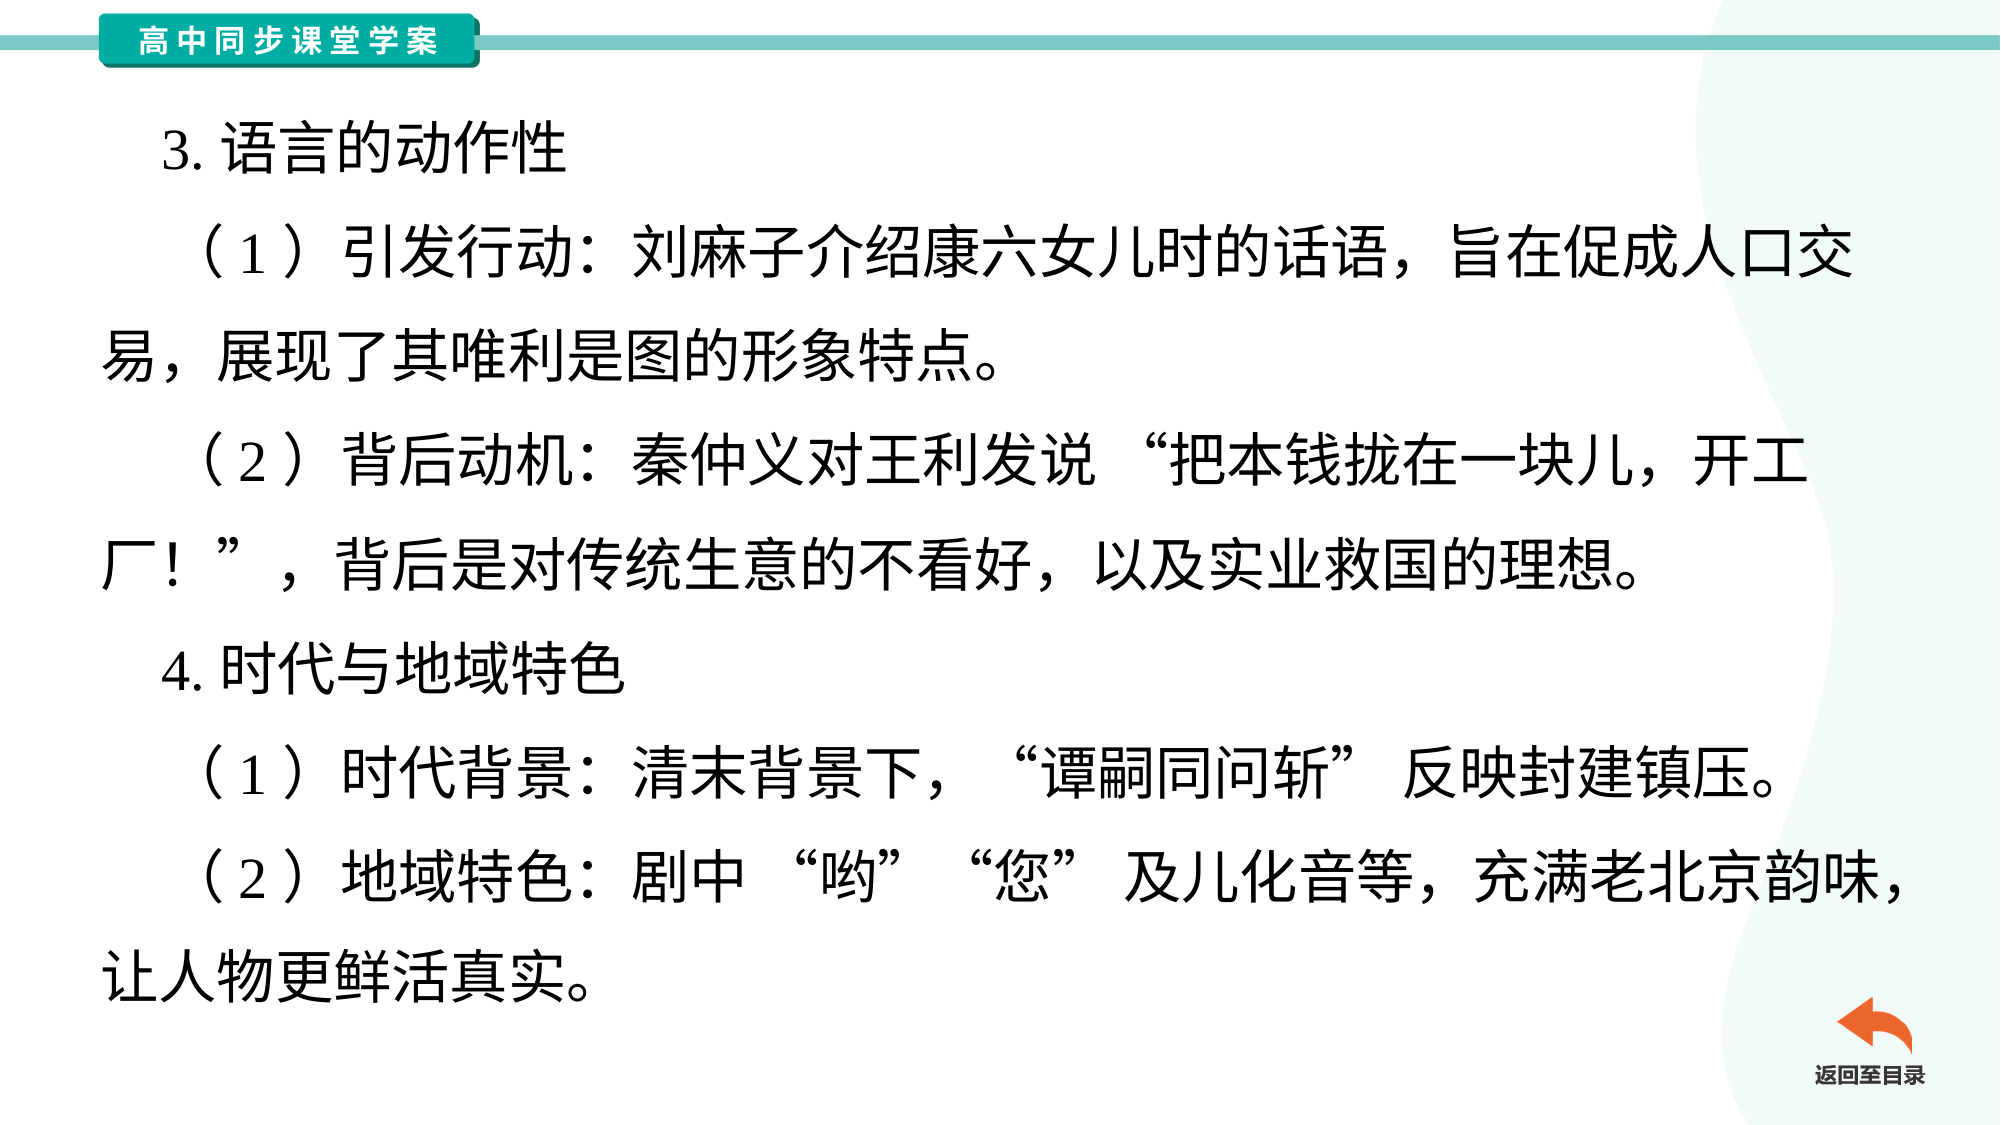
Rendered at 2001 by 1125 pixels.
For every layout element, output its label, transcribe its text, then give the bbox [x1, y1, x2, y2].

text_box 3.语言的动作性 （1）引发行动：刘麻子介绍康六女儿时的话语，旨在促成人口交 易，展现了其唯利是图的形象特点。 （2）背后动机：秦仲义对王利发说 “把本钱拢在一块儿，开工 厂！”，背后是对传统生意的不看好，以及实业救国的理想。 4.时代与地域特色 （1）时代背景：清末背景下，“谭嗣同问斩” 反映封建镇压。 （2）地域特色：剧中 “哟”“您” 及儿化音等，充满老北京韵味， 让人物更鲜活真实。 [100, 76, 1899, 1000]
picture [0, 0, 2000, 1125]
